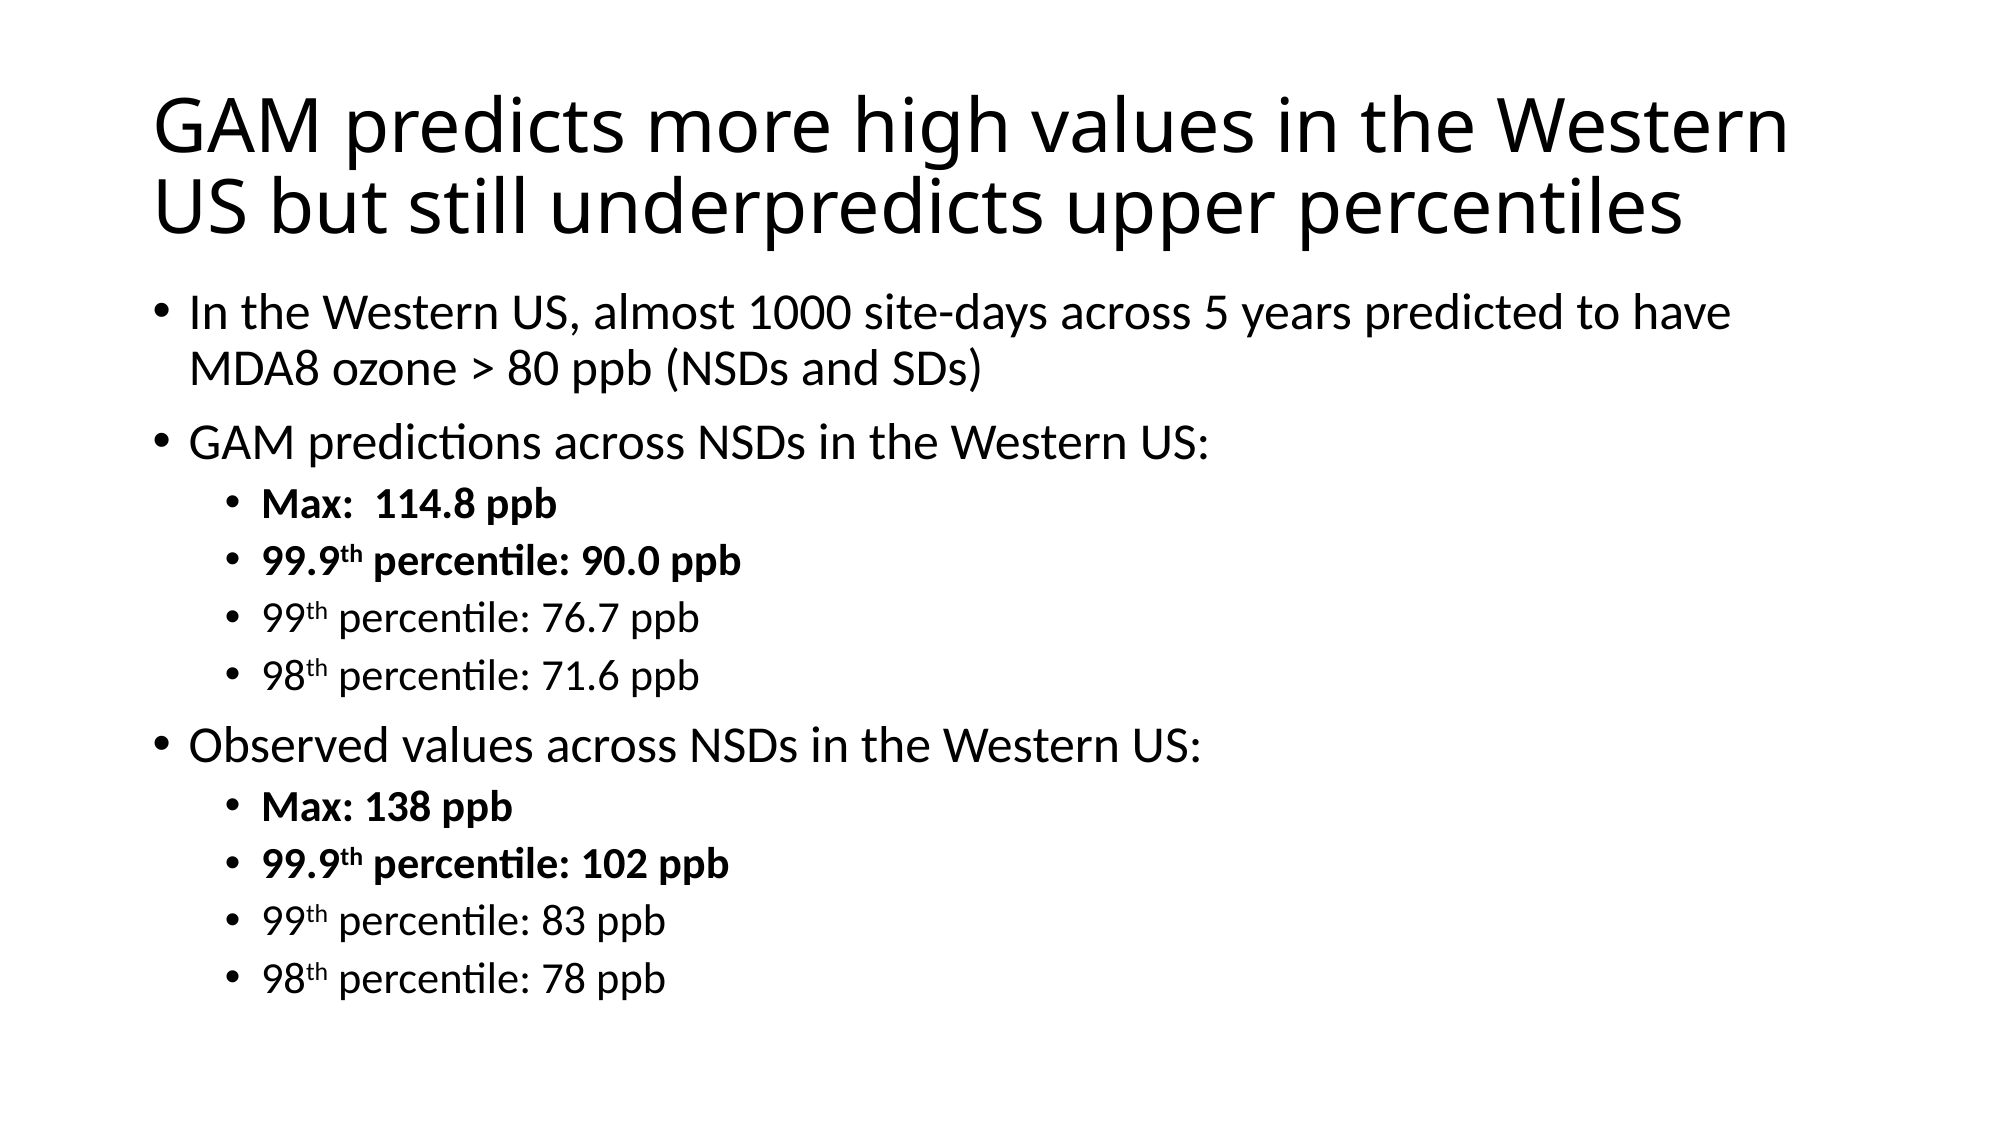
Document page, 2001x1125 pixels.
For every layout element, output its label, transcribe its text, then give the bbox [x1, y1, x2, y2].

list In the Western US, almost 1000 site-days across 5 years predicted to have MDA8 ozone > 80 ppb (NSDs and SDs) GAM predictions across NSDs in the Western US: Max: 114.8 ppb 99.9th percentile: 90.0 ppb 99th percentile: 76.7 ppb 98th percentile: 71.6 ppb Observed values across NSDs in the Western US: Max: 138 ppb 99.9th percentile: 102 ppb 99th percentile: 83 ppb 98th percentile: 78 ppb [137, 277, 1886, 1016]
title GAM predicts more high values in the Western US but still underpredicts upper percentiles [137, 59, 1863, 277]
